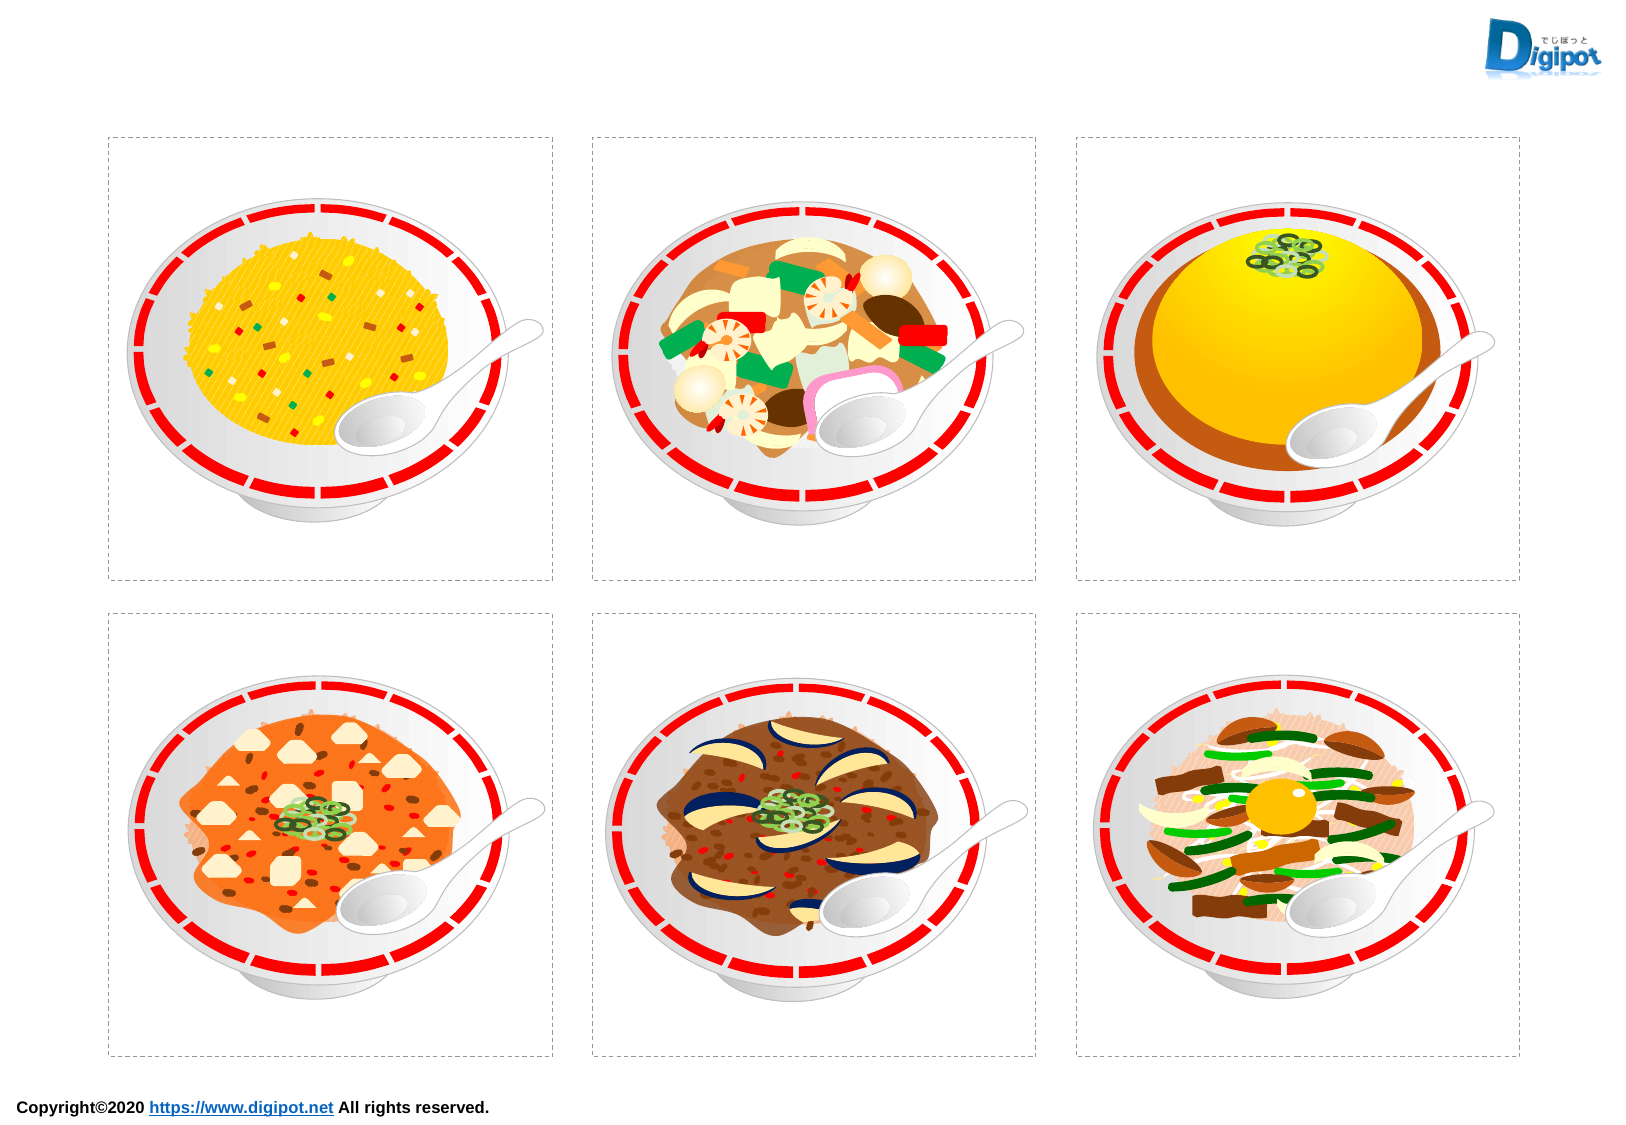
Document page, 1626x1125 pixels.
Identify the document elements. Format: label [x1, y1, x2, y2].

text_box [611, 201, 1024, 526]
text_box [605, 678, 1028, 1002]
text_box [1093, 675, 1495, 999]
text_box [1096, 202, 1495, 527]
text_box [127, 198, 544, 523]
text_box [128, 675, 545, 1000]
picture [1485, 18, 1602, 82]
